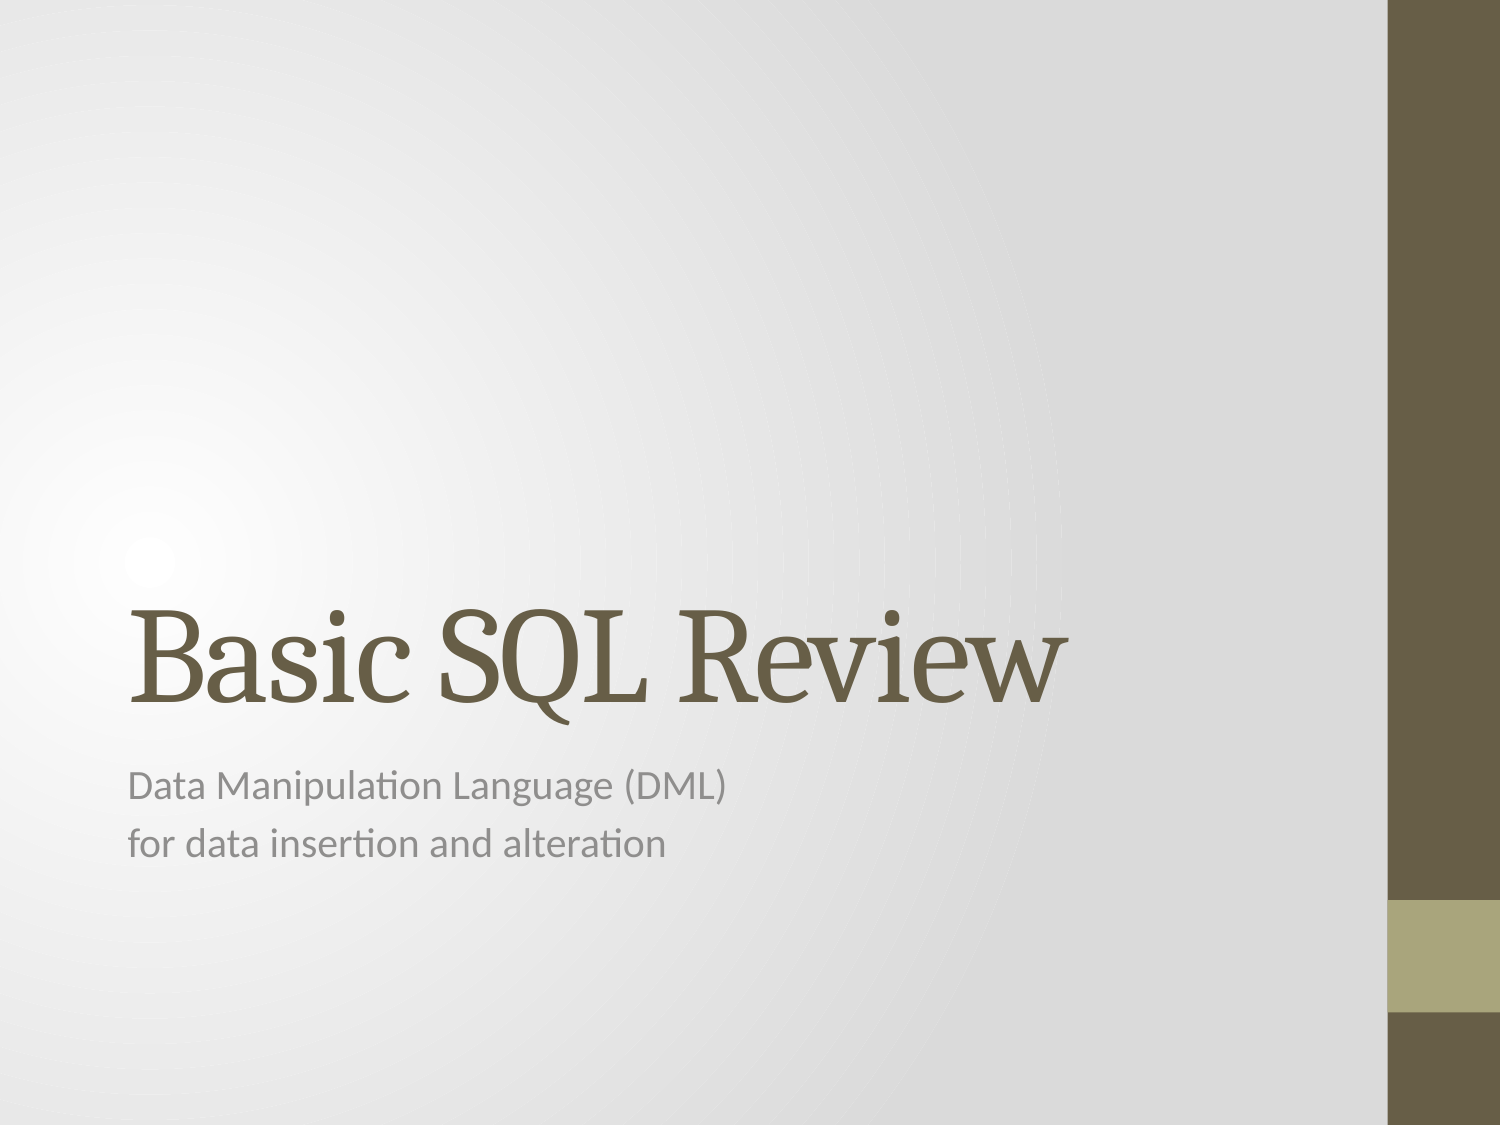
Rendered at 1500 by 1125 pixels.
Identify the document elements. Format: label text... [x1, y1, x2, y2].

subtitle Data Manipulation Language (DML) for data insertion and alteration [112, 750, 1173, 925]
title Basic SQL Review [112, 312, 1350, 738]
